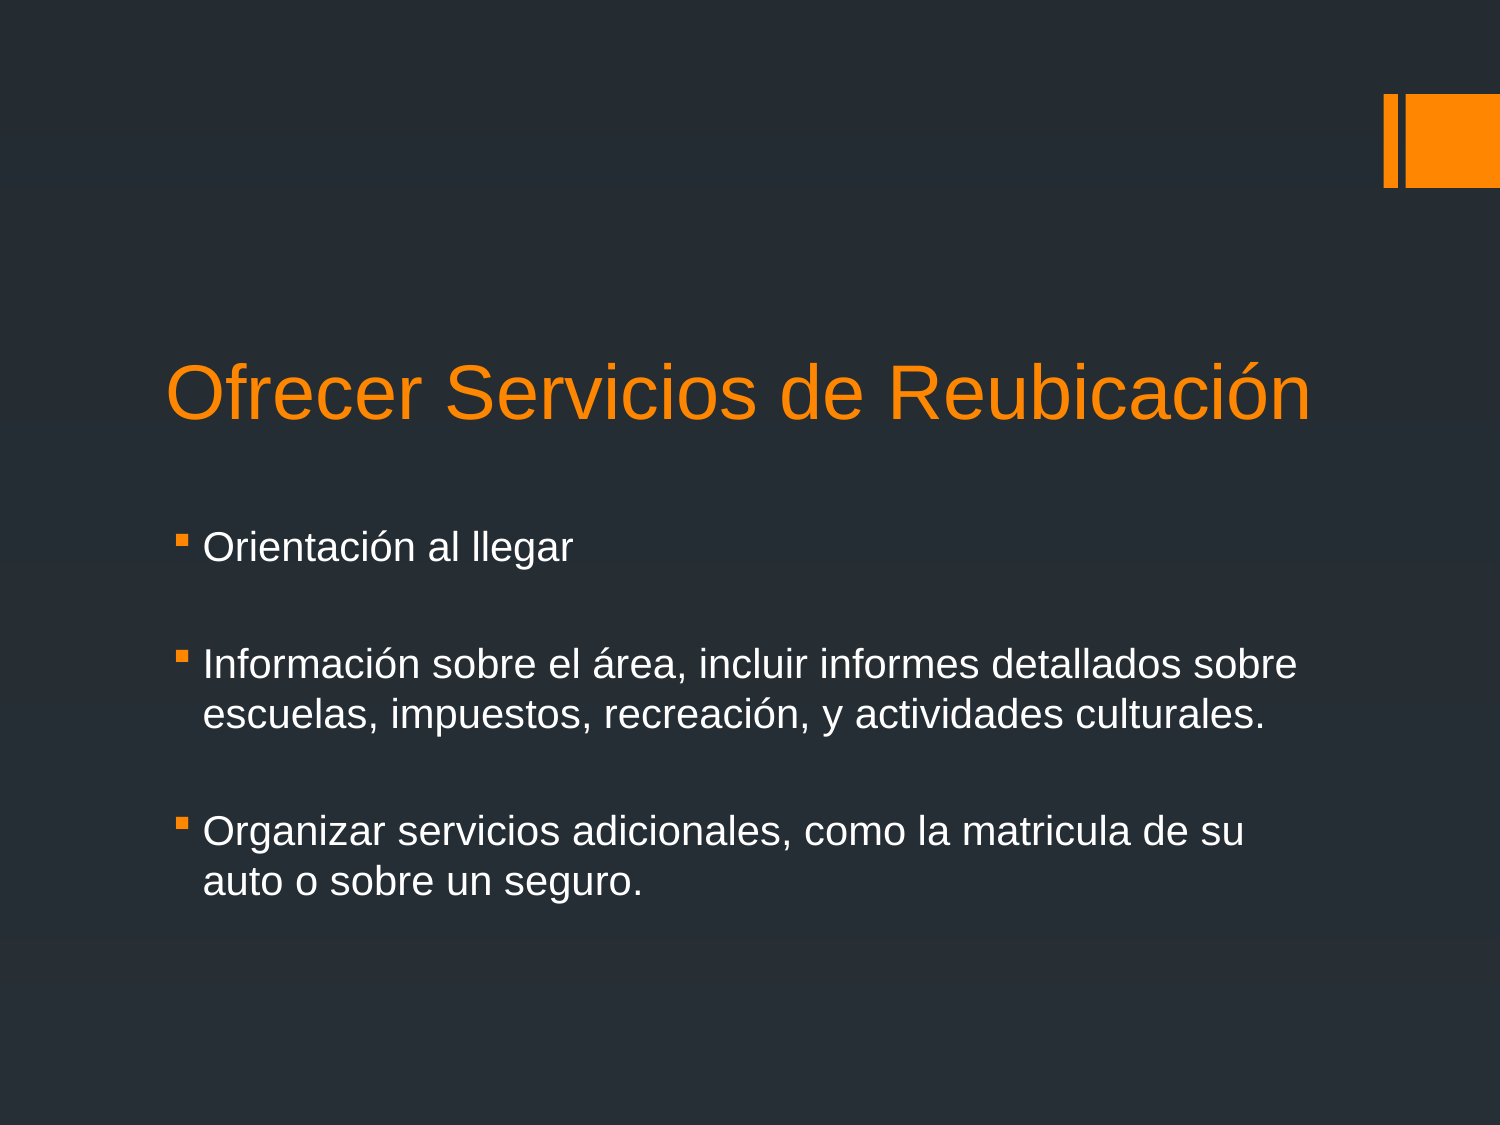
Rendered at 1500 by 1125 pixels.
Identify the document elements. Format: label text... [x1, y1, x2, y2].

list Orientación al llegar Información sobre el área, incluir informes detallados sobre escuelas, impuestos, recreación, y actividades culturales. Organizar servicios adicionales, como la matricula de su auto o sobre un seguro. [150, 454, 1350, 1035]
title Ofrecer Servicios de Reubicación [150, 253, 1350, 443]
